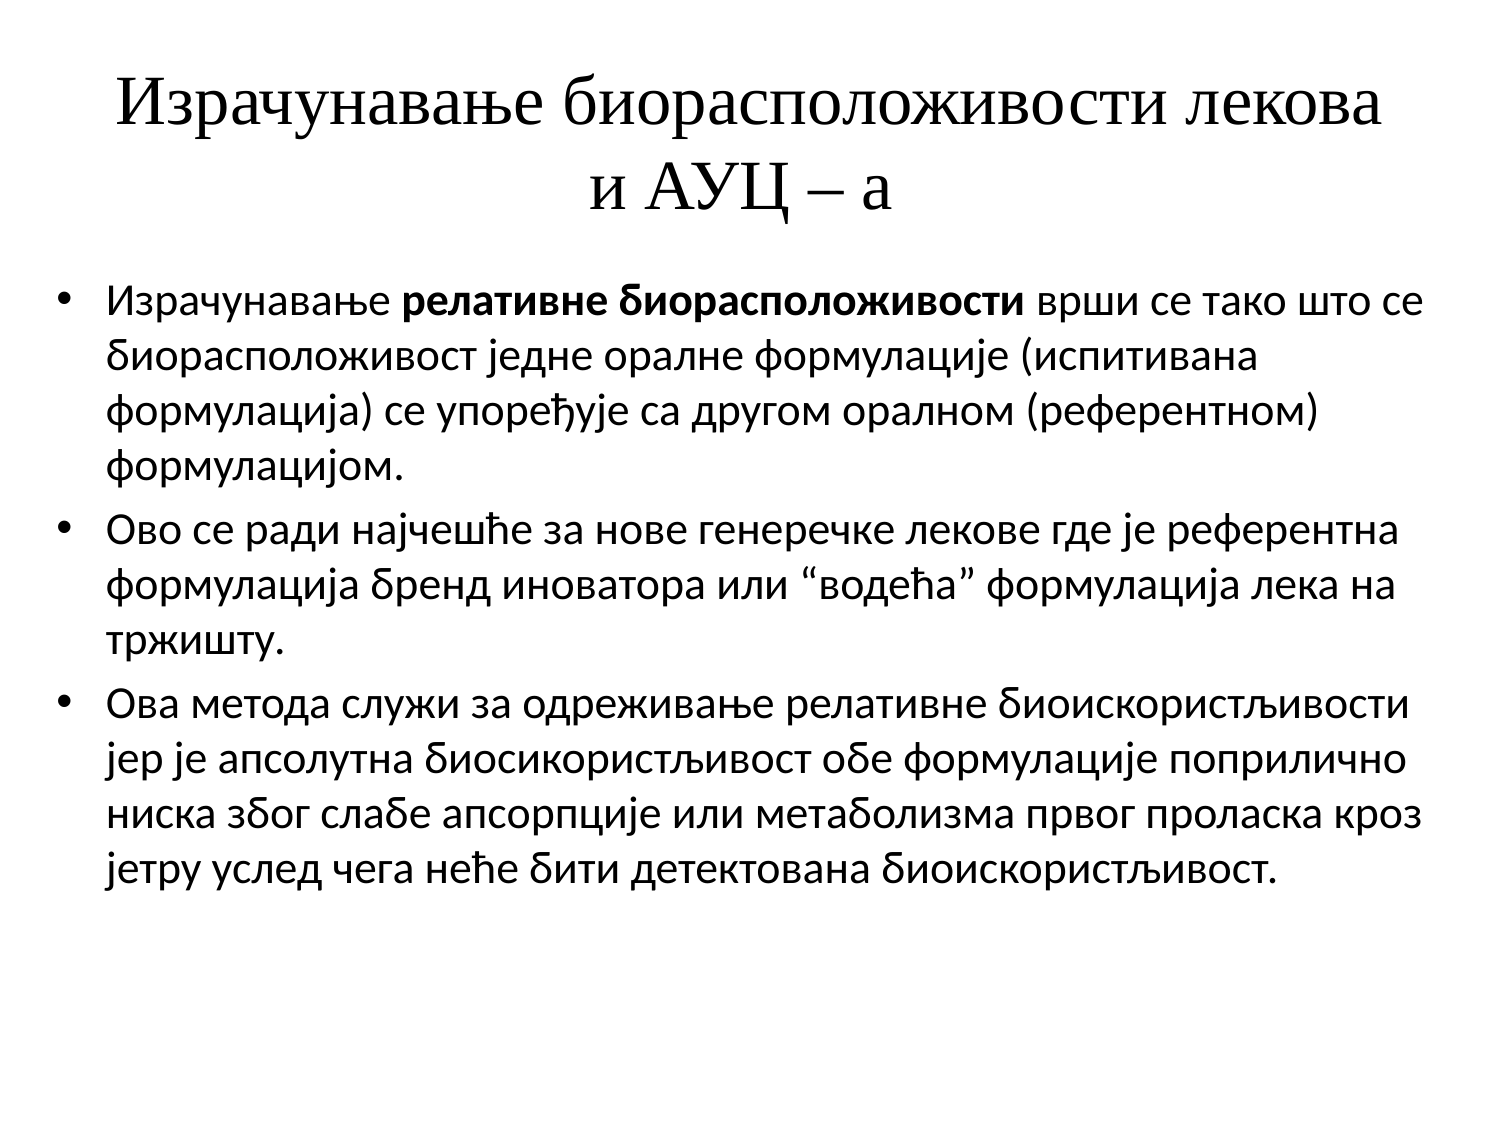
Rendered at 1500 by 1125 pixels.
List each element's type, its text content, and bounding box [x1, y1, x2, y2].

list Израчунавање релативне биорасположивости врши се тако што се биорасположивост једне оралне формулације (испитивана формулација) се упоређује са другом оралном (референтном) формулацијом. Ово се ради најчешће за нове генеречке лекове где је референтна формулација брeнд иноватора или “водећа” формулација лека на тржишту. Ова метода служи за одреживање релативне биоискористљивости јер је апсолутна биосикористљивост обе формулације поприлично ниска због слабе апсорпције или метаболизма првог проласка кроз јетру услед чега неће бити детектована биоискористљивост. [41, 262, 1447, 1005]
title Израчунавање биорасположивости лекова и АУЦ – а [75, 45, 1425, 233]
